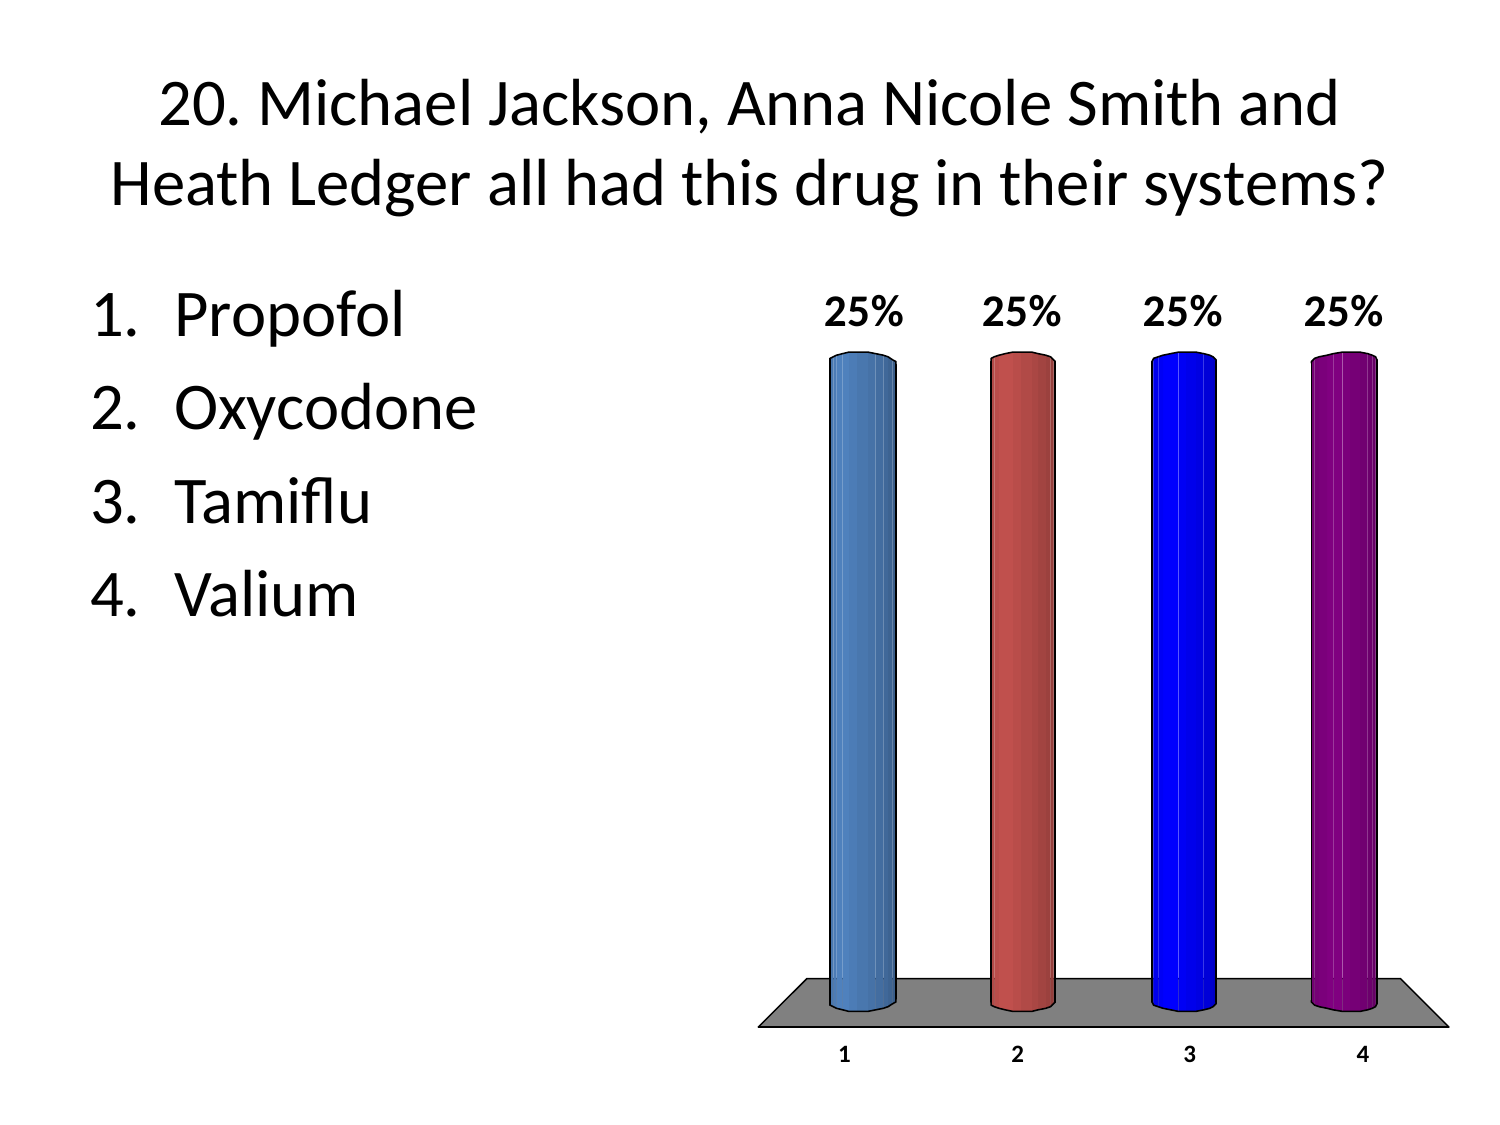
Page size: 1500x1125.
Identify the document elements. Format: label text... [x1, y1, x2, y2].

title 20. Michael Jackson, Anna Nicole Smith and Heath Ledger all had this drug in their systems? [75, 45, 1425, 233]
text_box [739, 270, 1490, 1115]
list Propofol Oxycodone Tamiflu Valium [75, 262, 750, 1005]
